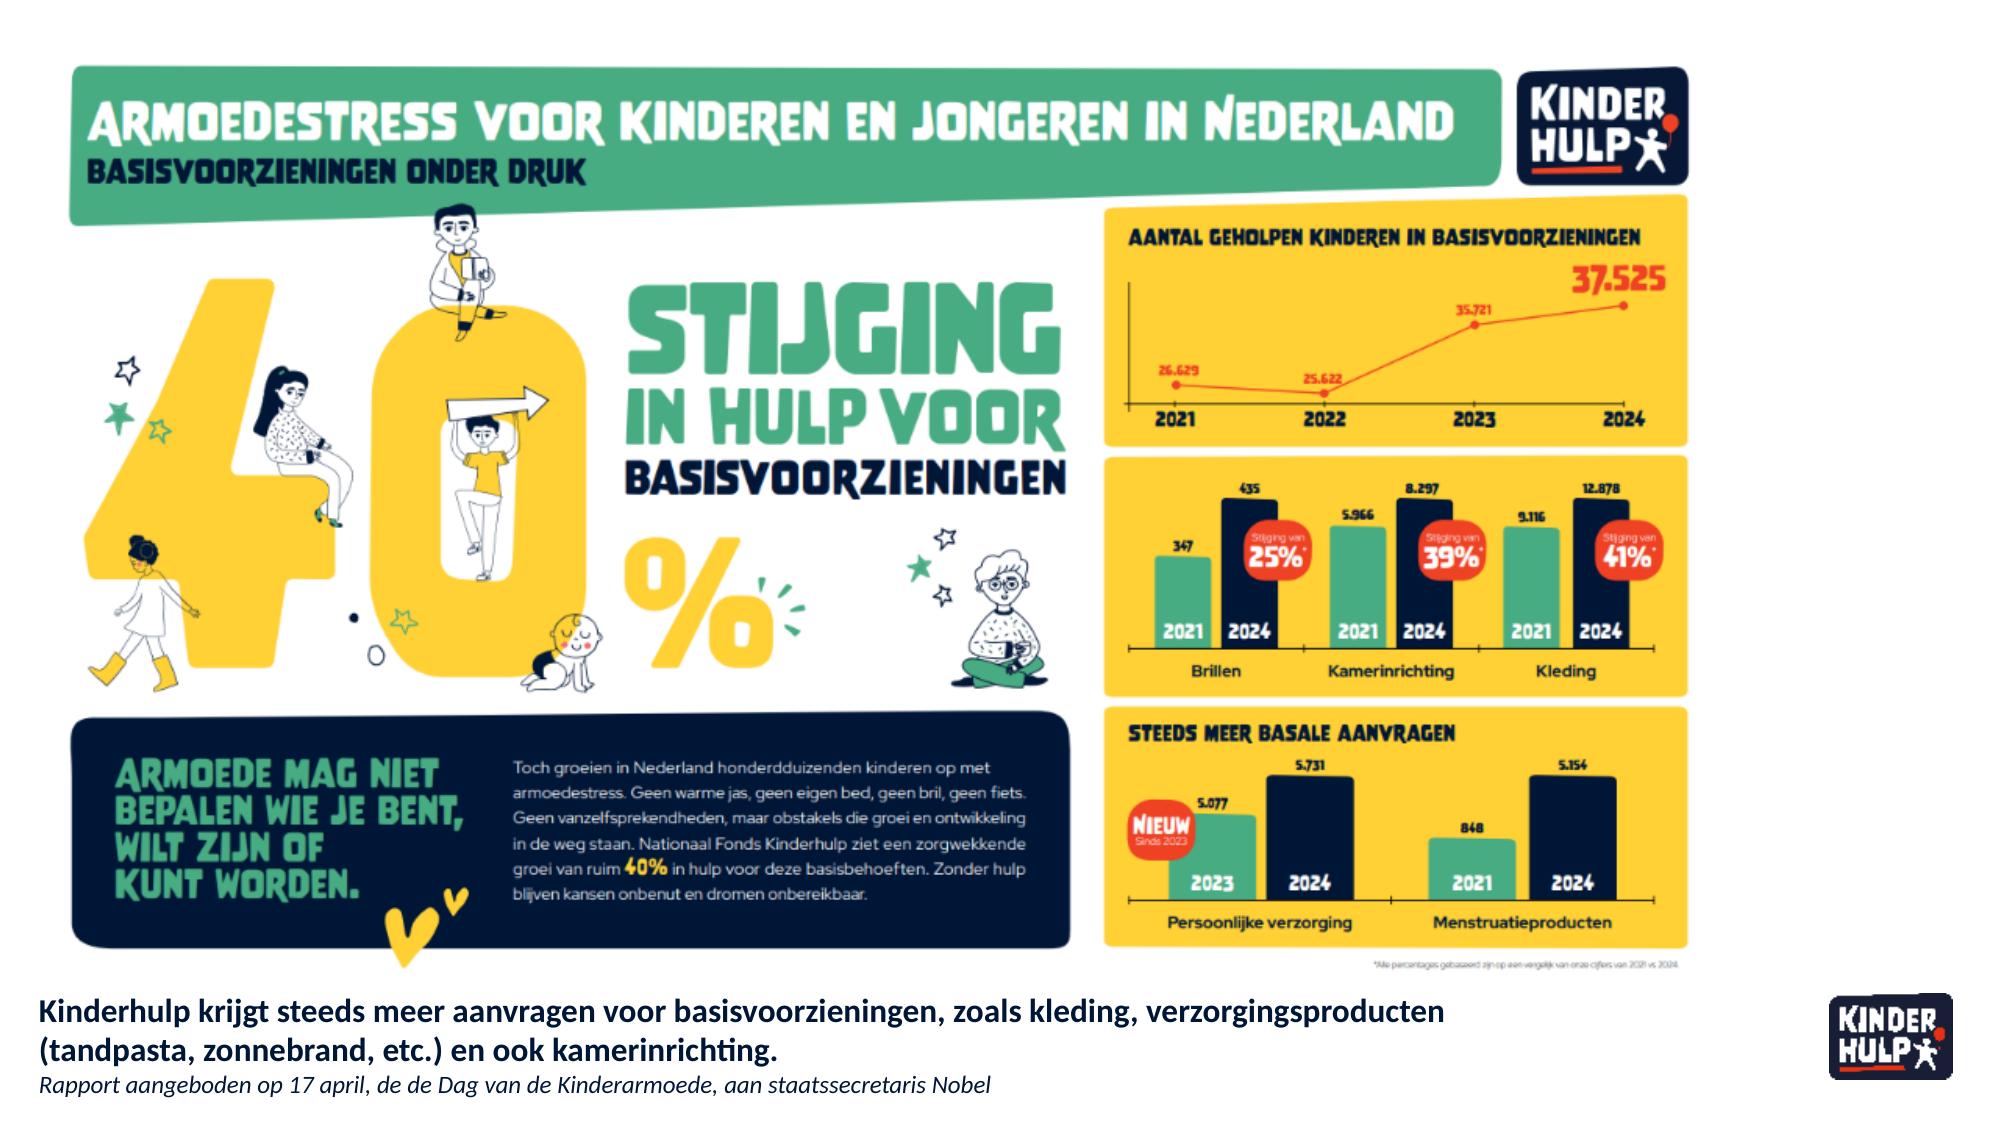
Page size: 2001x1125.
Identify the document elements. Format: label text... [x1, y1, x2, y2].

footer Kinderhulp krijgt steeds meer aanvragen voor basisvoorzieningen, zoals kleding, verzorgingsproducten (tandpasta, zonnebrand, etc.) en ook kamerinrichting. Rapport aangeboden op 17 april, de de Dag van de Kinderarmoede, aan staatssecretaris Nobel [38, 985, 1765, 1102]
picture [38, 37, 1717, 975]
picture [1829, 993, 1953, 1080]
